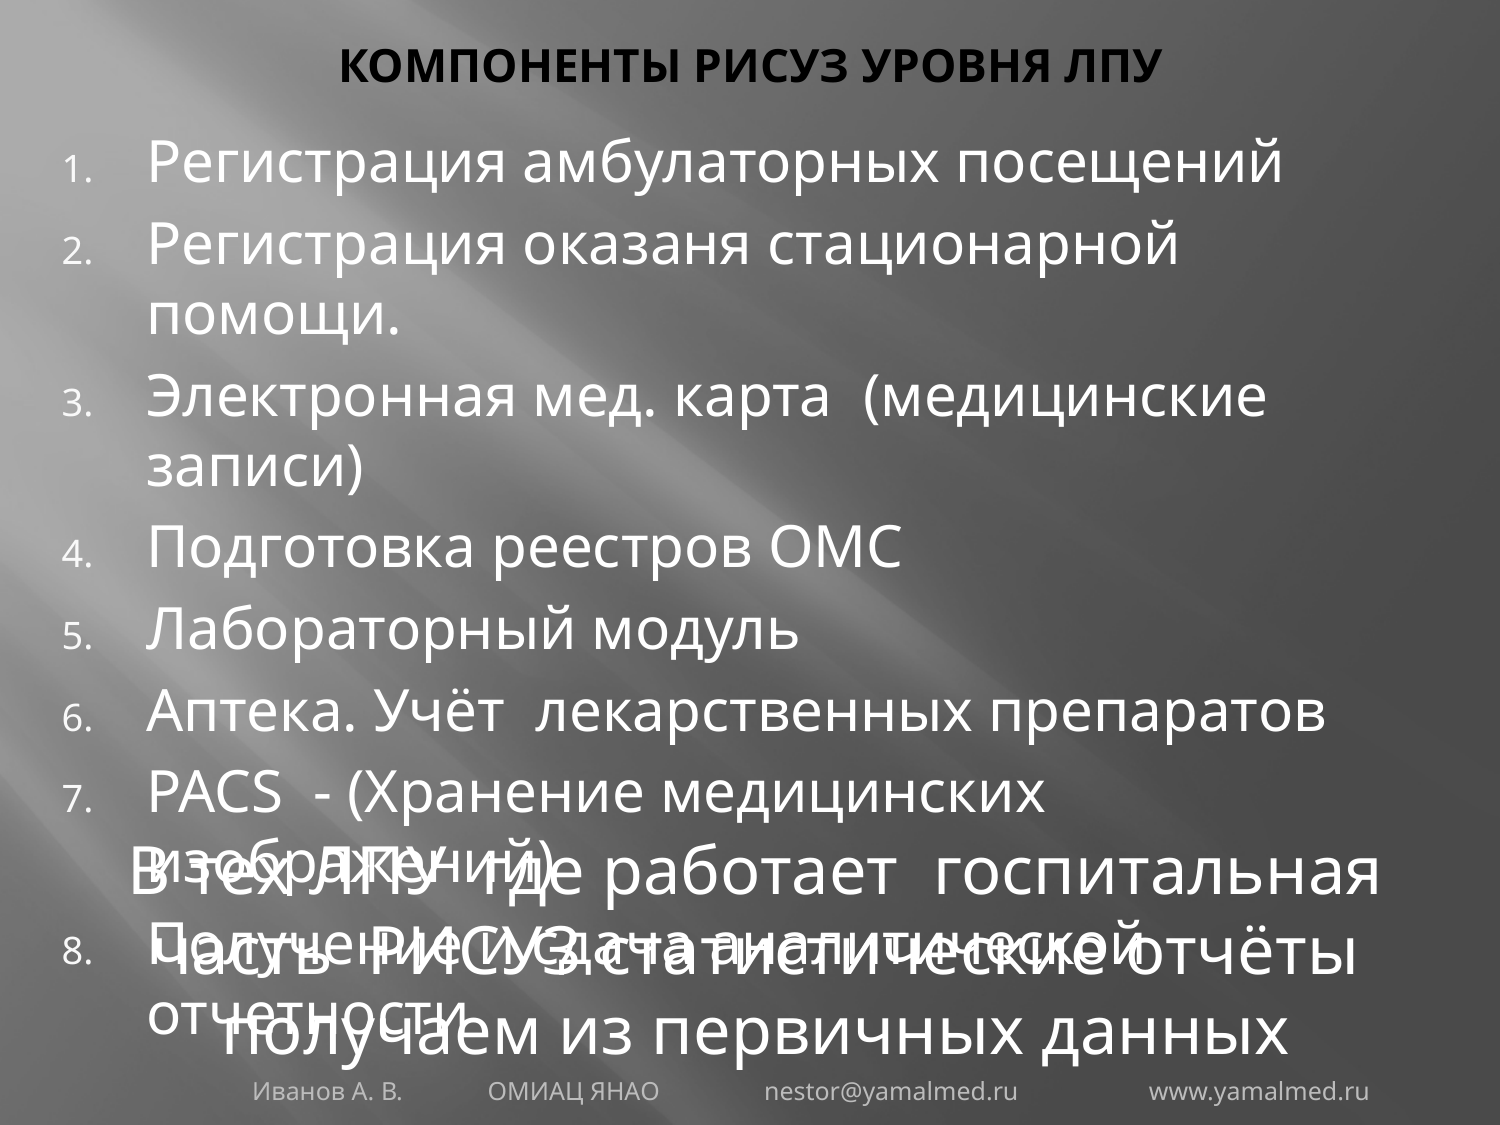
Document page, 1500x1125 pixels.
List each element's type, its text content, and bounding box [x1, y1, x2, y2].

footer Иванов А. В. ОМИАЦ ЯНАО nestor@yamalmed.ru www.yamalmed.ru [222, 1075, 1407, 1113]
text_box В тех ЛПУ где работает госпитальная часть РИСУЗ статистические отчёты получаем из первичных данных [46, 820, 1465, 1075]
subtitle Регистрация амбулаторных посещений Регистрация оказаня стационарной помощи. Электронная мед. карта (медицинские записи) Подготовка реестров ОМС Лабораторный модуль Аптека. Учёт лекарственных препаратов PACS - (Хранение медицинских изображений) Получение и сдача аналитической отчетности [46, 117, 1430, 820]
title компоненты РИСУЗ Уровня ЛПУ [82, 35, 1432, 92]
